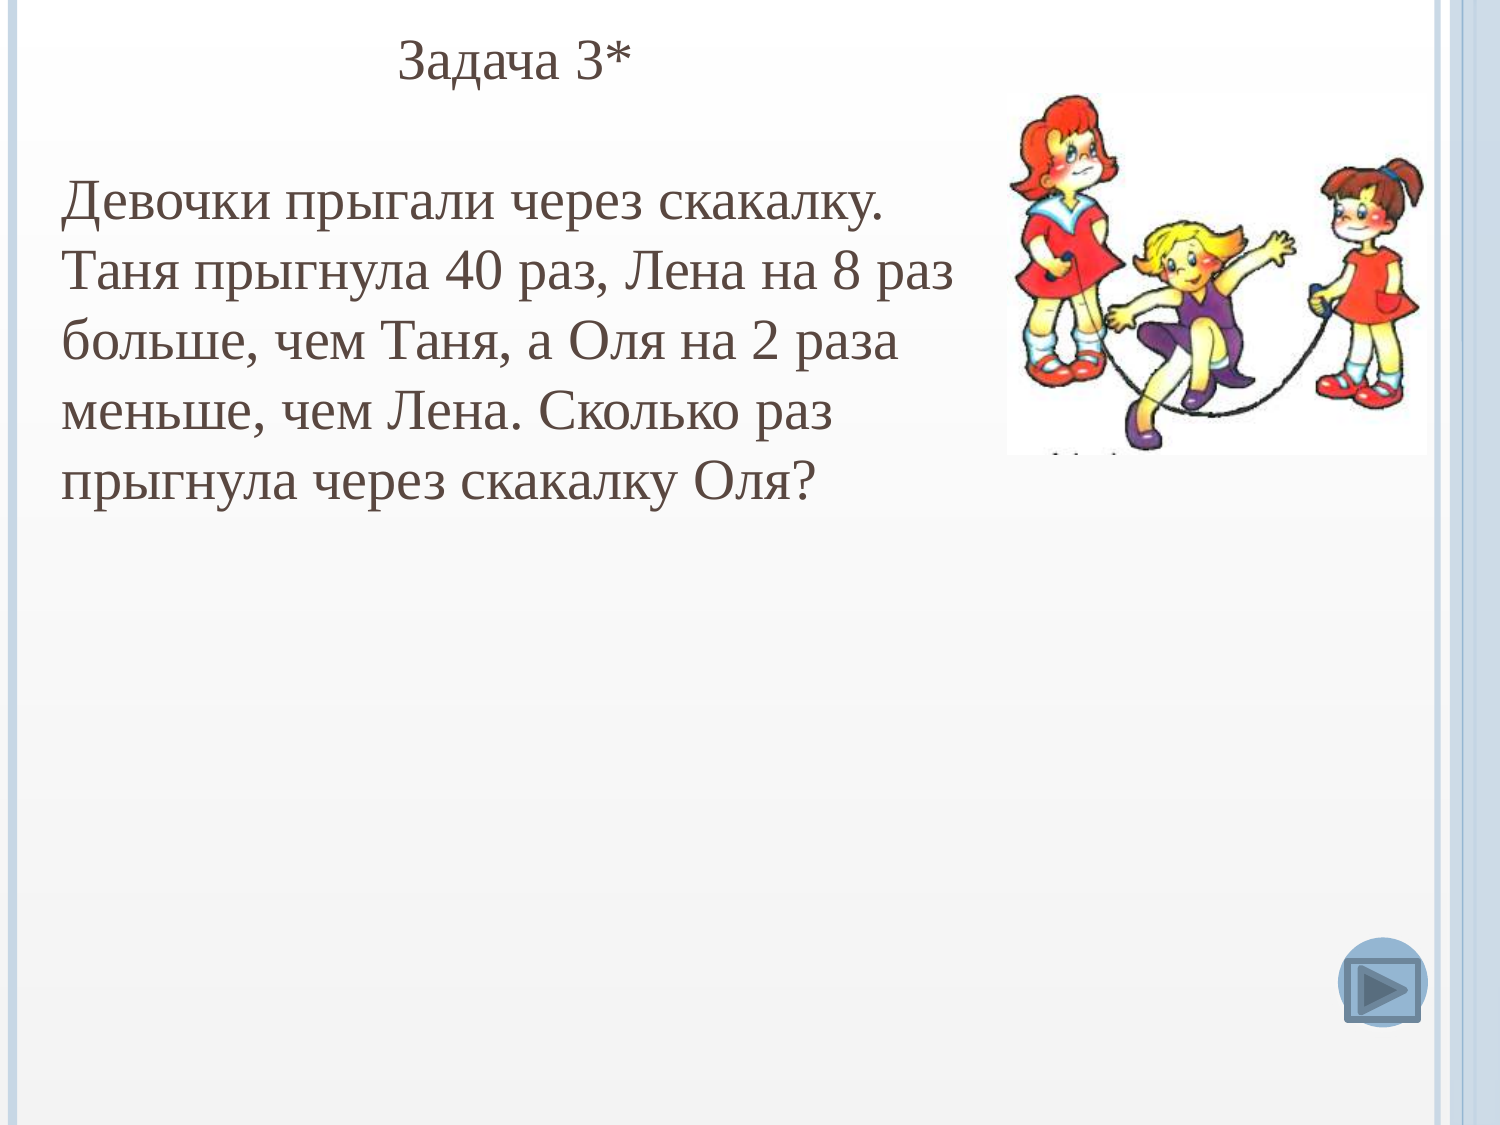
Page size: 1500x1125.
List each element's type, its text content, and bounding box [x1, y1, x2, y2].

picture [1007, 93, 1427, 455]
text_box Задача 3* Девочки прыгали через скакалку. Таня прыгнула 40 раз, Лена на 8 раз больше, чем Таня, а Оля на 2 раза меньше, чем Лена. Сколько раз прыгнула через скакалку Оля? [46, 13, 985, 519]
text_box [1344, 958, 1421, 1023]
